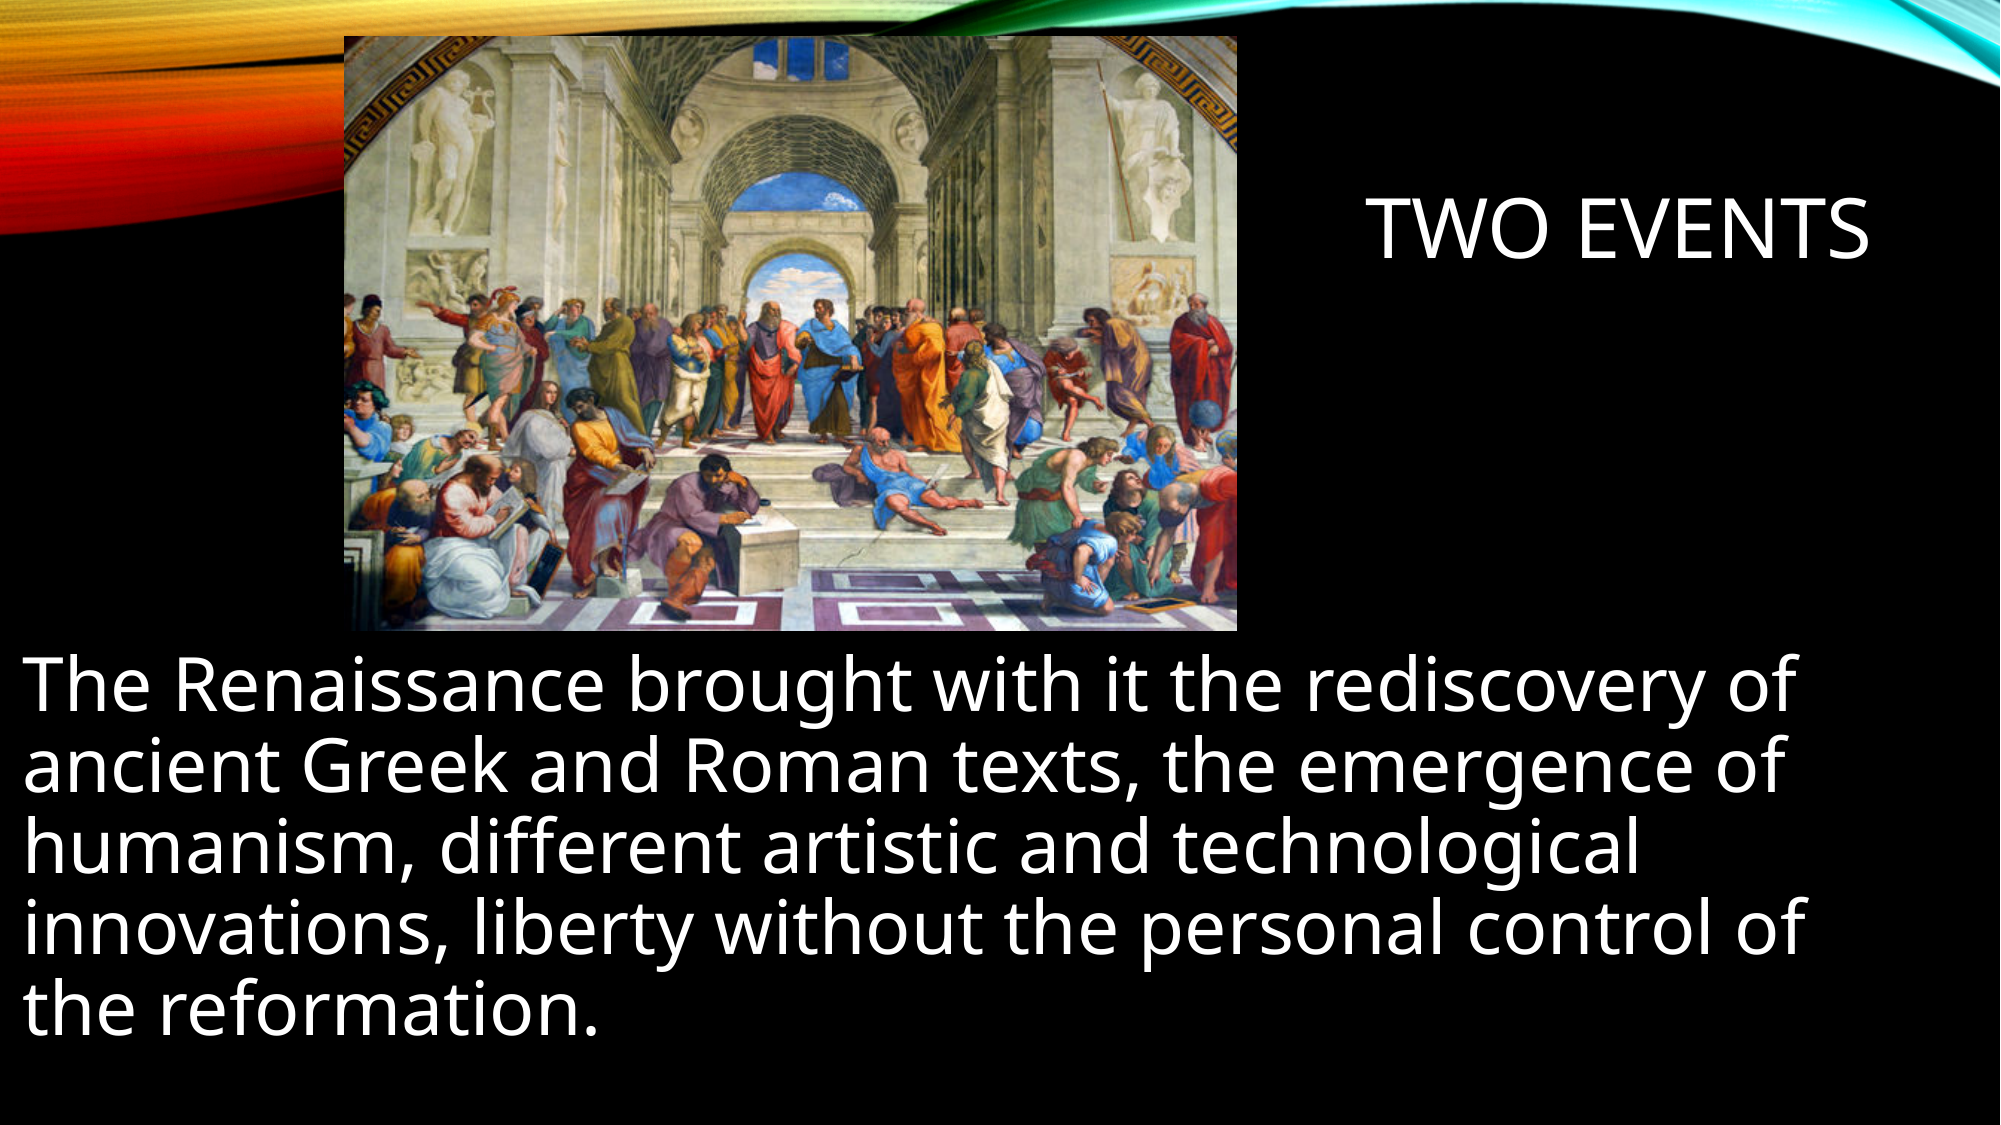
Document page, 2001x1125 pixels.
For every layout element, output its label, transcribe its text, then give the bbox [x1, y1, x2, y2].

picture [0, 0, 2000, 632]
title TWO EVENTS [1237, 125, 1888, 338]
list The Renaissance brought with it the rediscovery of ancient Greek and Roman texts, the emergence of humanism, different artistic and technological innovations, liberty without the personal control of the reformation. [7, 426, 1896, 1087]
